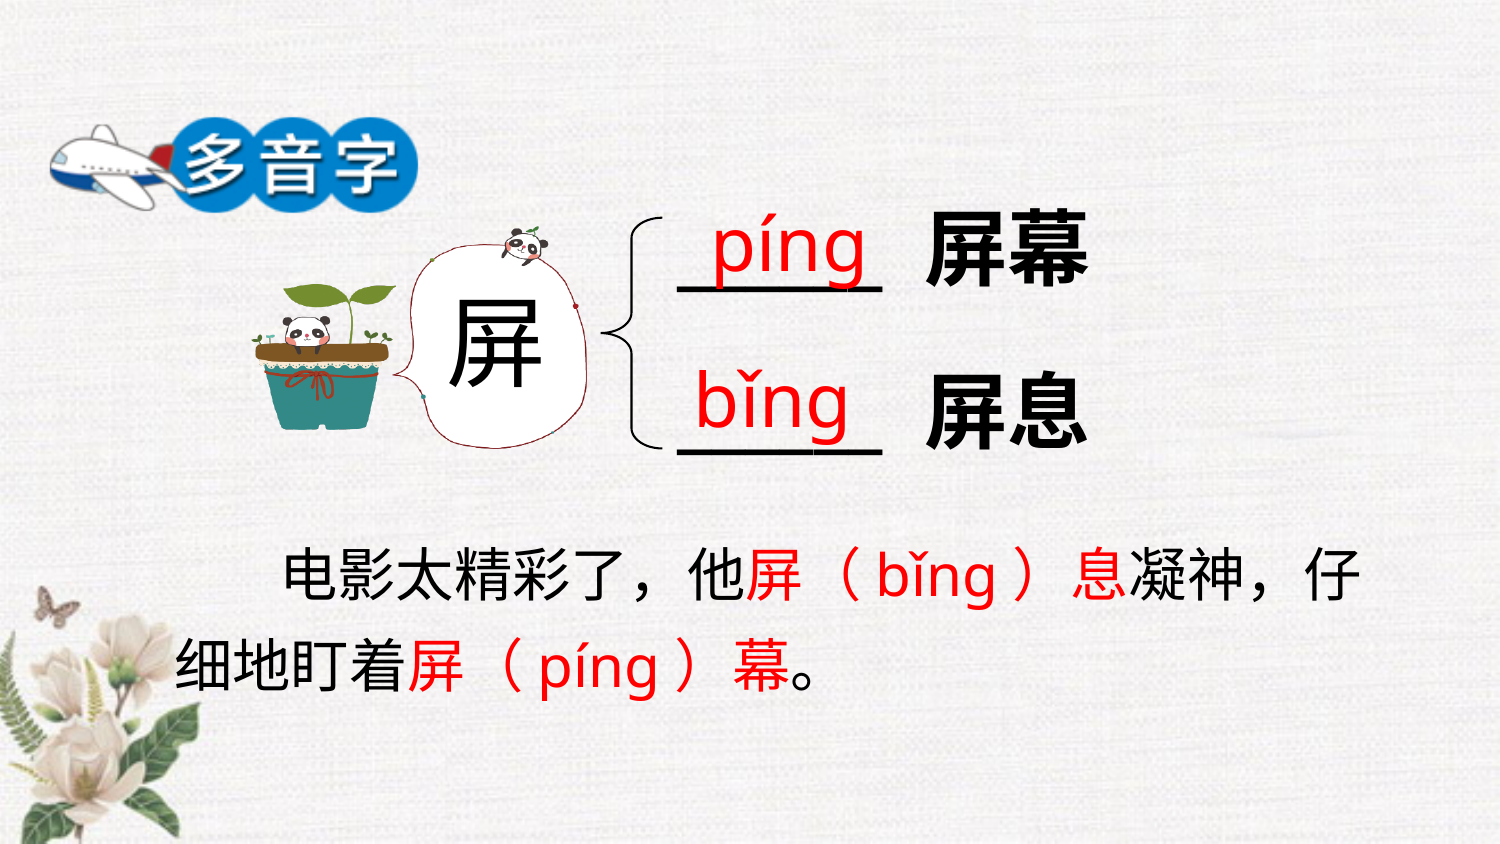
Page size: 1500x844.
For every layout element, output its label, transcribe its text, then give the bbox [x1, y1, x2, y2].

text_box 电影太精彩了，他屏（bǐng）息凝神，仔细地盯着屏（píng）幕。 [159, 510, 1411, 707]
text_box bǐng [679, 345, 867, 451]
text_box píng [695, 189, 985, 294]
picture [0, 0, 1500, 844]
text_box ______ 屏幕 [662, 189, 1265, 304]
text_box [600, 216, 663, 450]
text_box ______ 屏息 [662, 352, 1289, 467]
